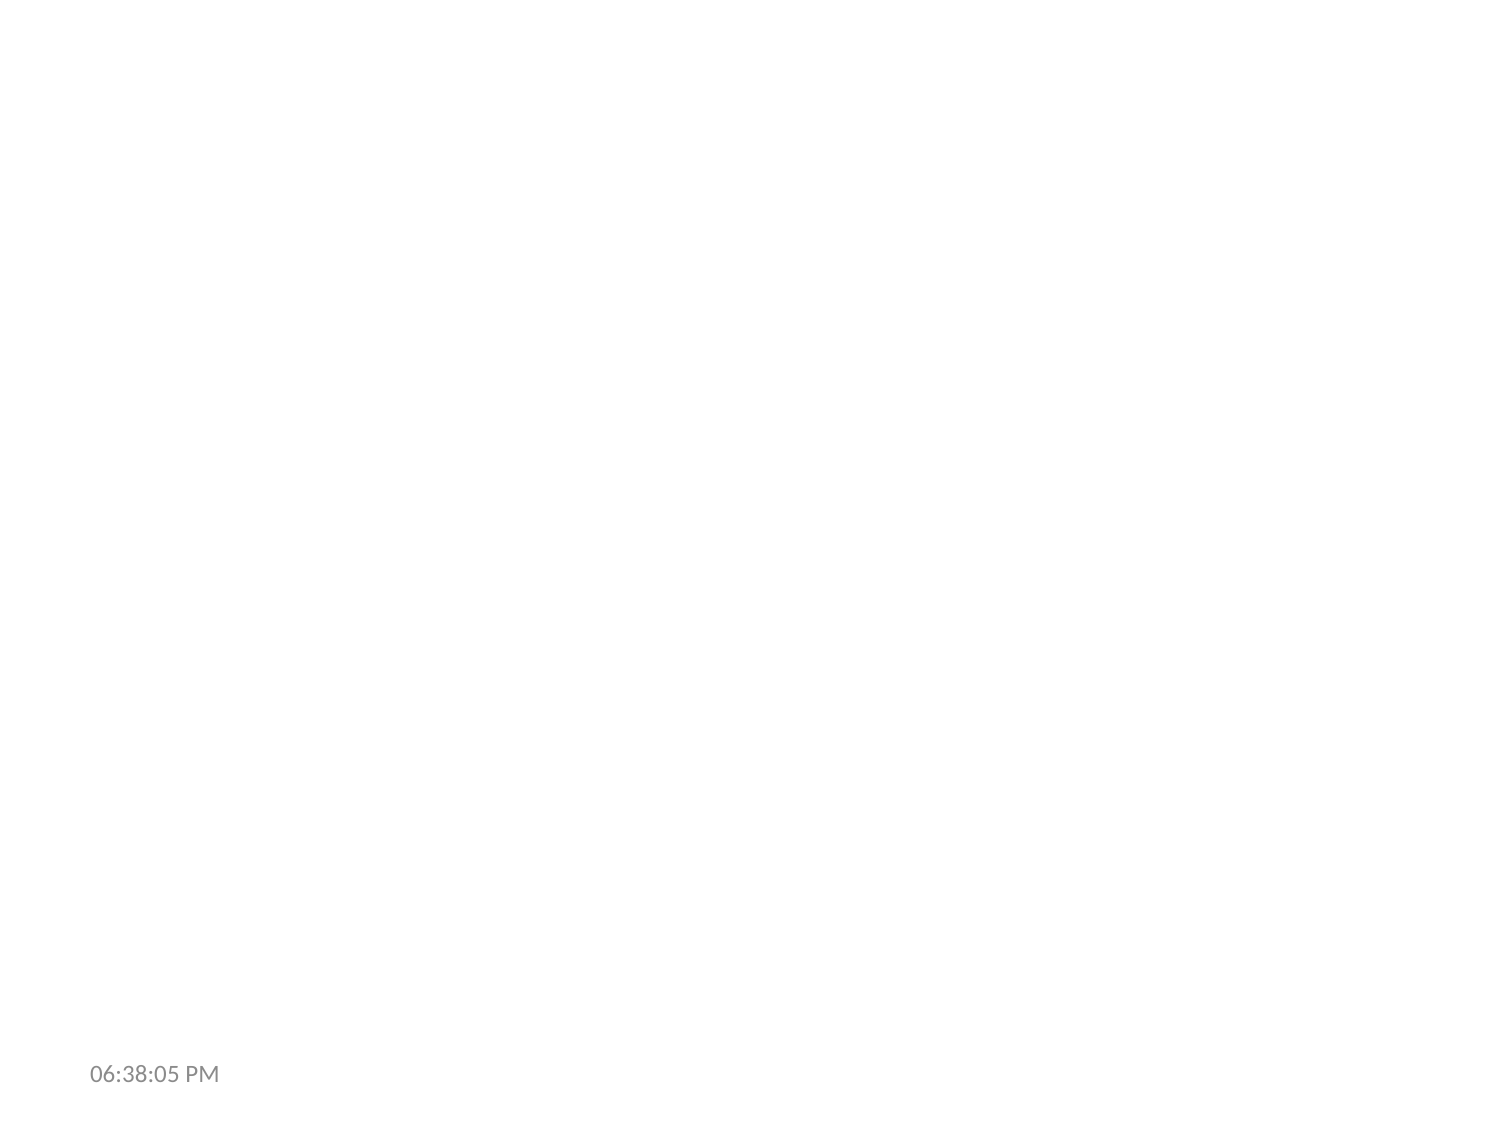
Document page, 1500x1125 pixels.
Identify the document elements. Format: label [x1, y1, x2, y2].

slide_number [75, 1042, 425, 1103]
